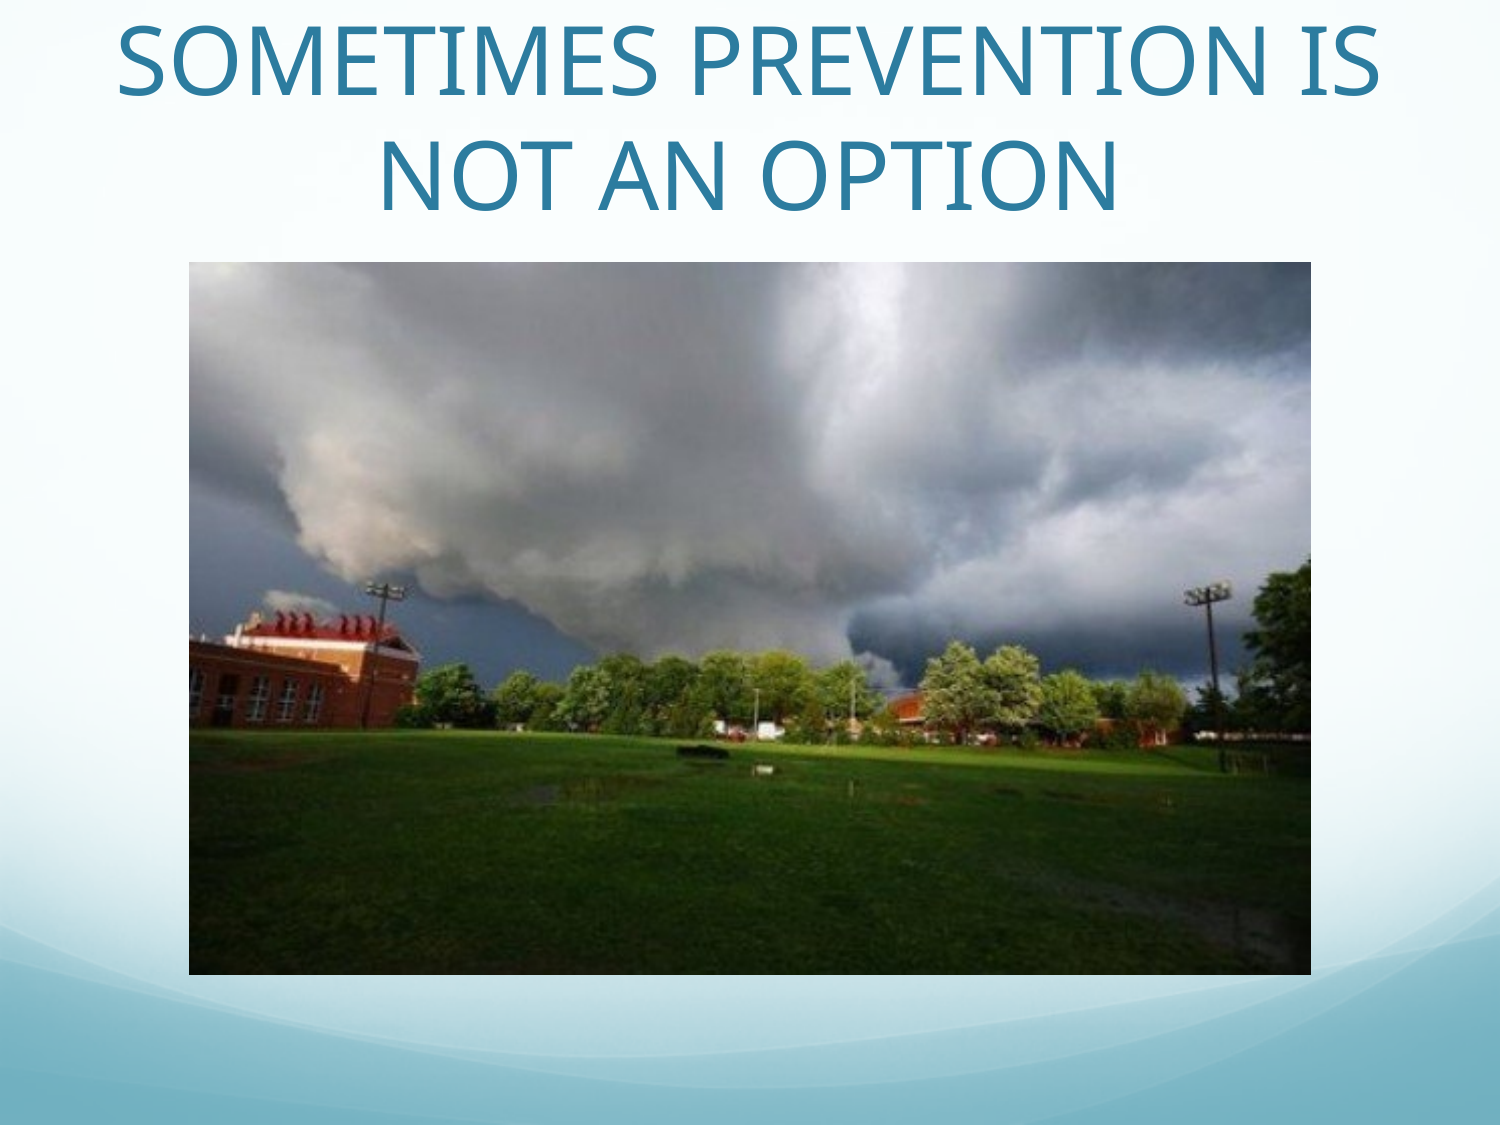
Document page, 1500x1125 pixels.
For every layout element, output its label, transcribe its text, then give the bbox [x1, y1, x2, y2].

title SOMETIMES PREVENTION IS NOT AN OPTION [90, 17, 1410, 237]
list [188, 261, 1311, 976]
